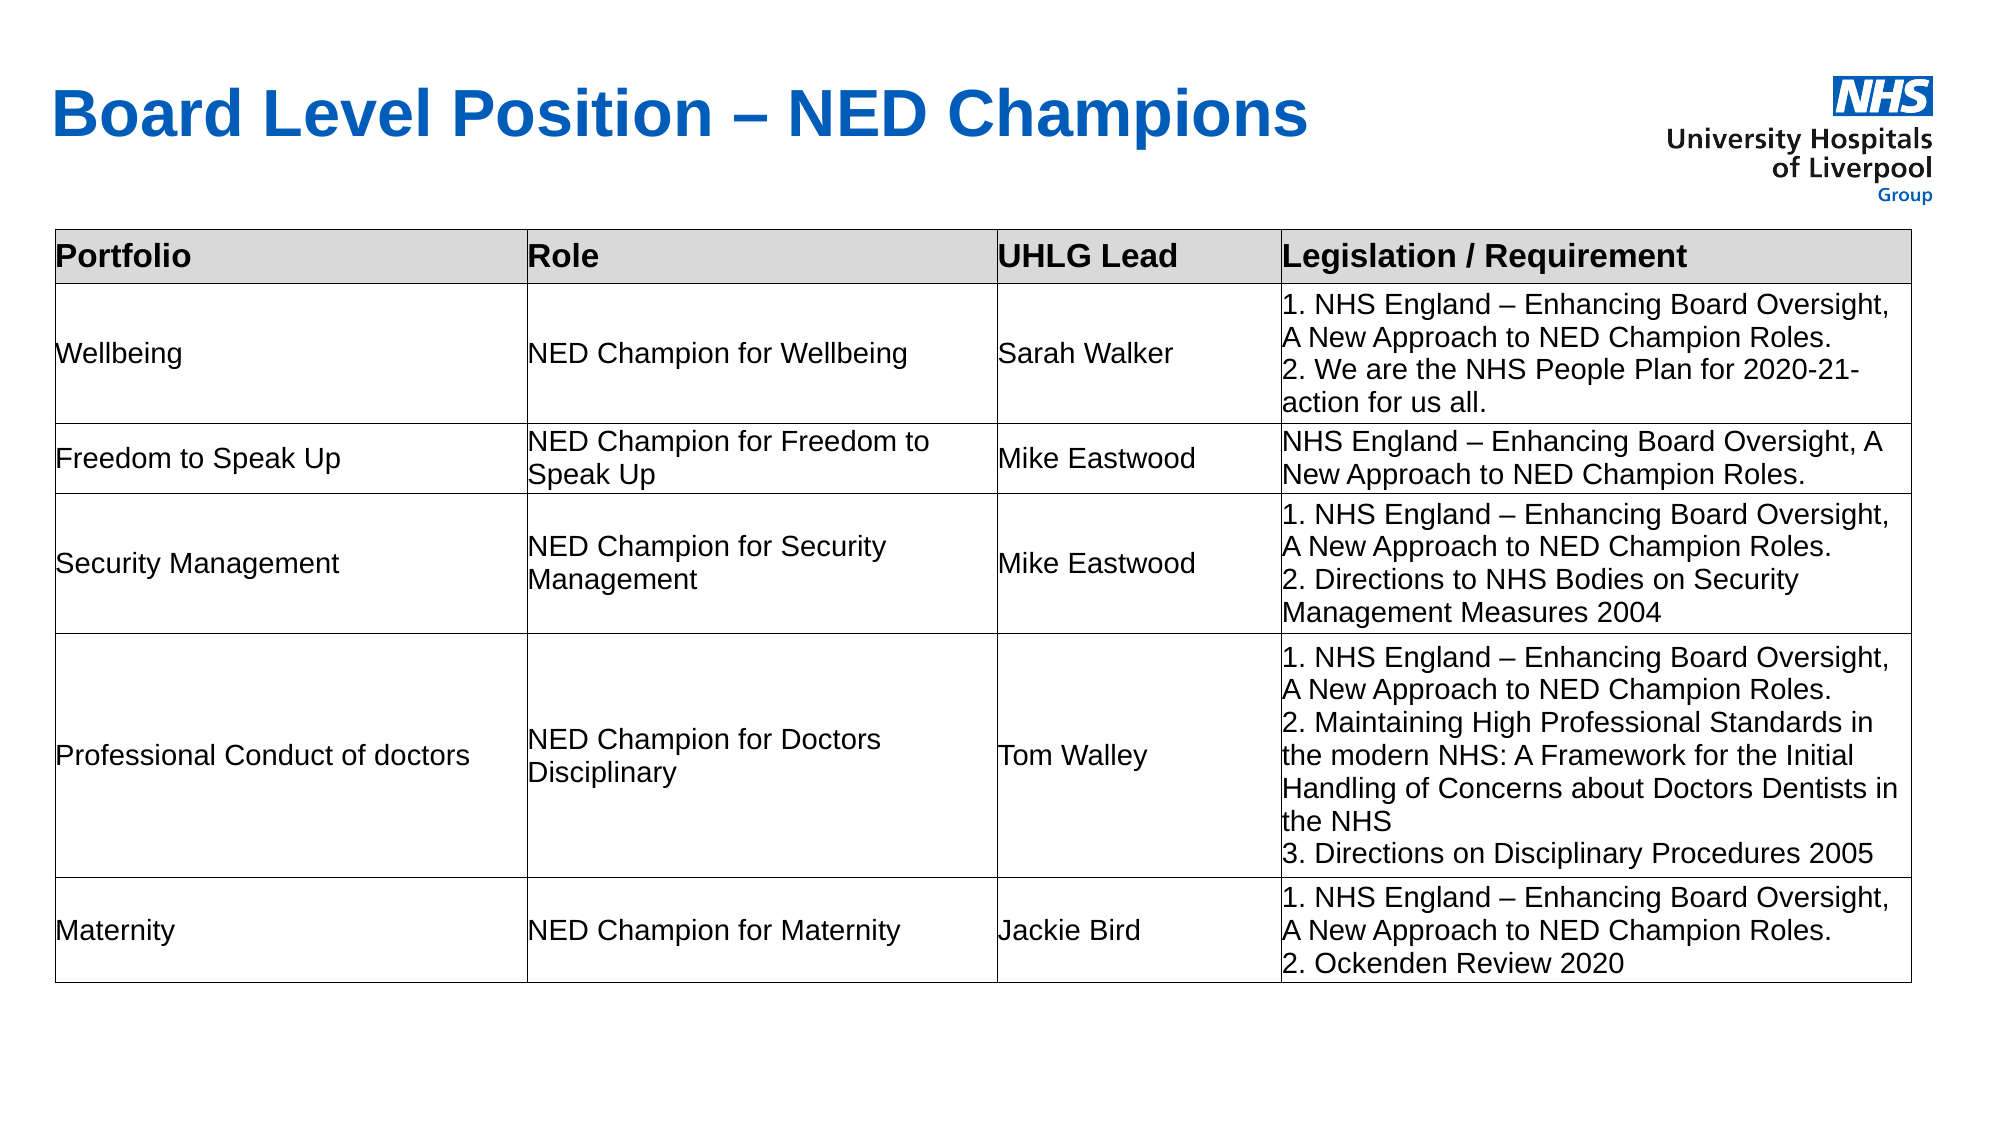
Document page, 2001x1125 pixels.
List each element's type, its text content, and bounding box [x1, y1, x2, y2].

table_cell NHS England – Enhancing Board Oversight, A New Approach to NED Champion Roles. [1282, 424, 1911, 493]
table_cell NED Champion for Security Management [528, 494, 997, 633]
table_cell NED Champion for Doctors Disciplinary [528, 634, 997, 877]
table_cell NED Champion for Maternity [528, 878, 997, 982]
table_cell 1. NHS England – Enhancing Board Oversight, A New Approach to NED Champion Roles. 2. Ockenden Review 2020 [1282, 878, 1911, 982]
table_cell Professional Conduct of doctors [56, 634, 527, 877]
table_cell 1. NHS England – Enhancing Board Oversight, A New Approach to NED Champion Roles. 2. Directions to NHS Bodies on Security Management Measures 2004 [1282, 494, 1911, 633]
table_header Legislation / Requirement [1282, 230, 1911, 283]
text_box Board Level Position – NED Champions [36, 54, 1507, 165]
table_header Role [528, 230, 997, 283]
table_cell 1. NHS England – Enhancing Board Oversight, A New Approach to NED Champion Roles. 2. Maintaining High Professional Standards in the modern NHS: A Framework for the Initial Handling of Concerns about Doctors Dentists in the NHS 3. Directions on Disciplinary Procedures 2005 [1282, 634, 1911, 877]
table_cell Mike Eastwood [998, 424, 1281, 493]
picture [1601, 0, 2000, 282]
table_cell Freedom to Speak Up [56, 424, 527, 493]
table_header UHLG Lead [998, 230, 1281, 283]
table_cell Wellbeing [56, 284, 527, 423]
table_cell Tom Walley [998, 634, 1281, 877]
table_cell Jackie Bird [998, 878, 1281, 982]
table_cell NED Champion for Wellbeing [528, 284, 997, 423]
table_cell 1. NHS England – Enhancing Board Oversight, A New Approach to NED Champion Roles. 2. We are the NHS People Plan for 2020-21-action for us all. [1282, 284, 1911, 423]
table_cell Security Management [56, 494, 527, 633]
table_cell Mike Eastwood [998, 494, 1281, 633]
table_cell Sarah Walker [998, 284, 1281, 423]
table_header Portfolio [56, 230, 527, 283]
table_cell NED Champion for Freedom to Speak Up [528, 424, 997, 493]
table_cell Maternity [56, 878, 527, 982]
